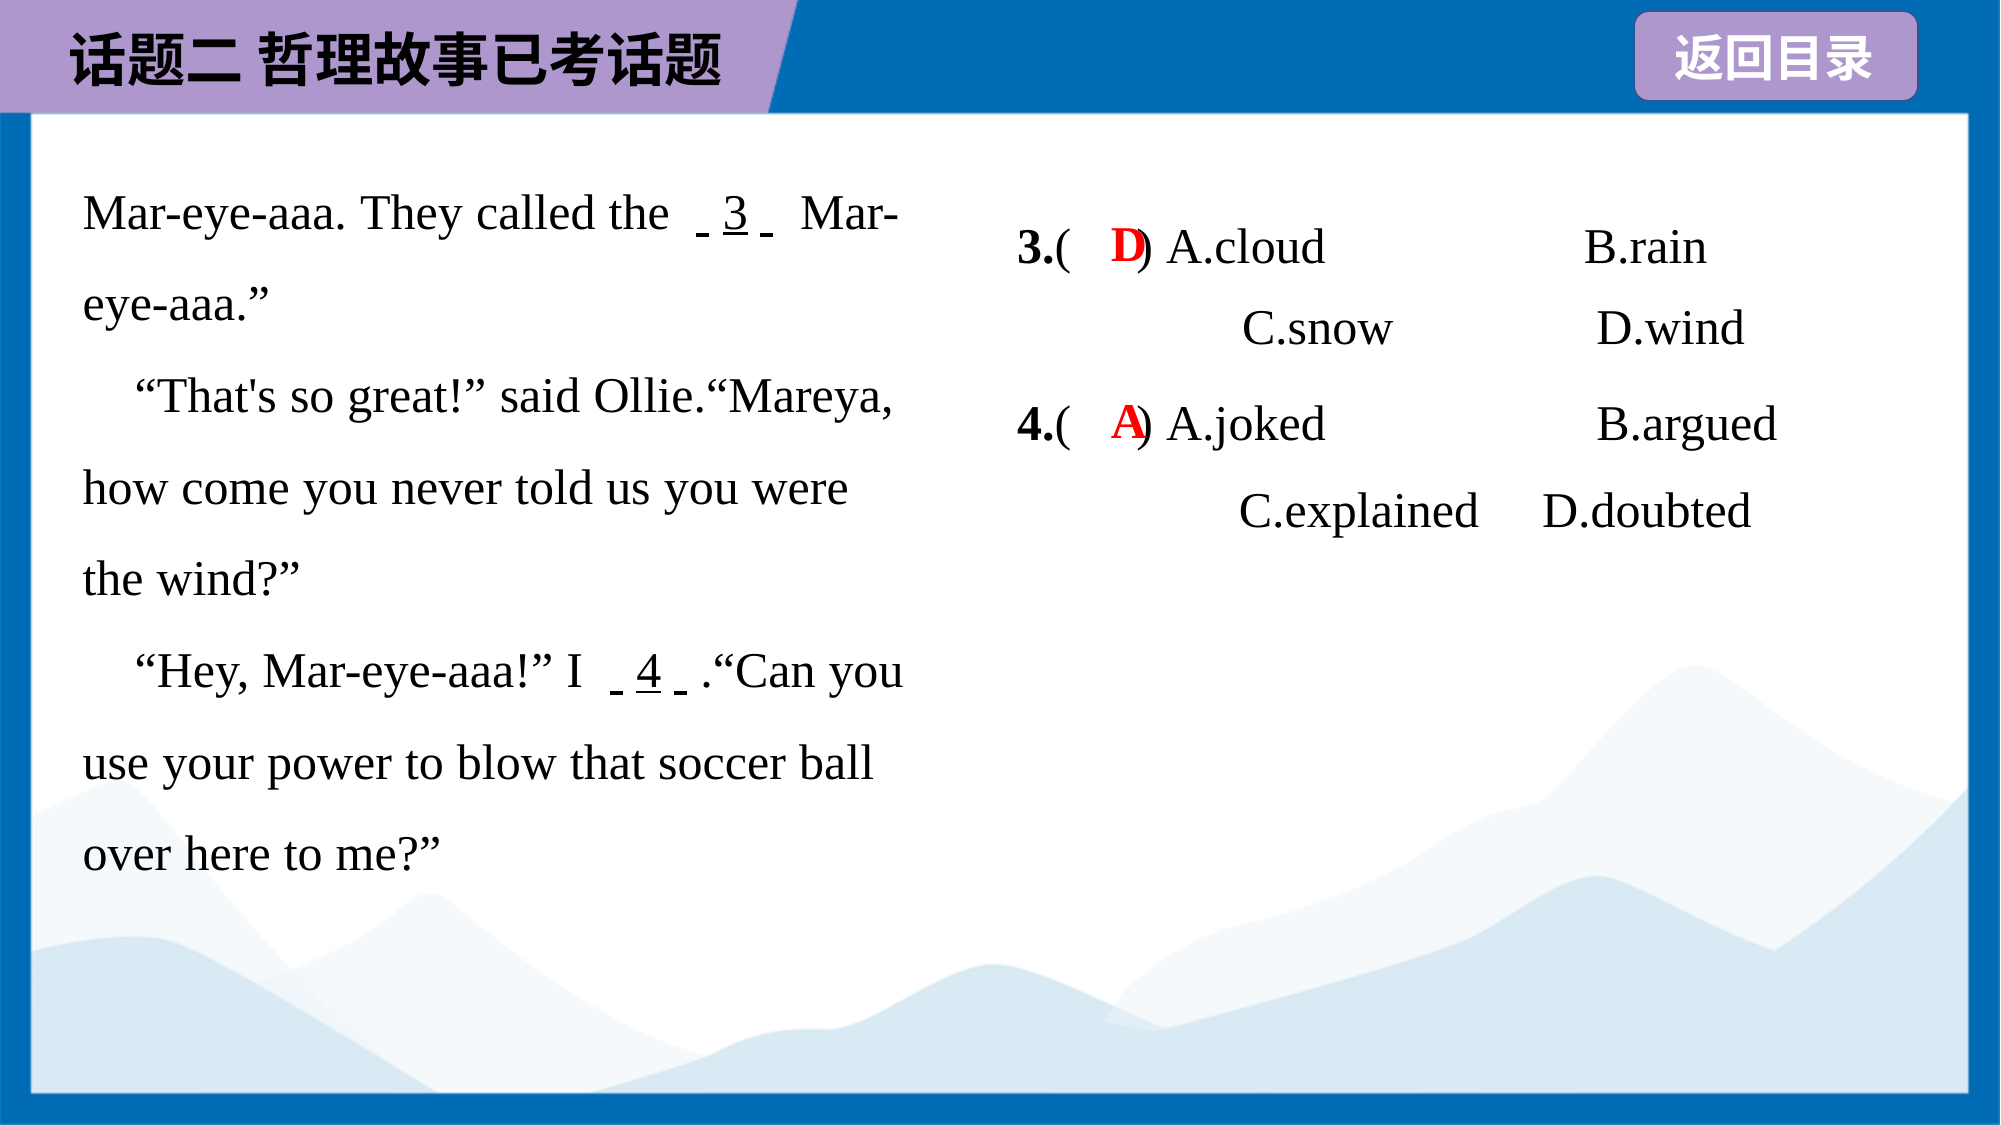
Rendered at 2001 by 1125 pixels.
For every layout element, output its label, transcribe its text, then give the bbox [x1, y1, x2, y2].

text_box Mar-eye-aaa. They called the . .3. . Mar- eye-aaa.” “That's so great!” said Ollie.“Mareya, how come you never told us you were the wind?” “Hey, Mar-eye-aaa!” I . .4. ..“Can you use your power to blow that soccer ball over here to me?” [82, 147, 984, 899]
picture [0, 0, 2000, 1125]
text_box D [1092, 192, 1165, 265]
text_box A [1092, 360, 1165, 439]
text_box 3.( ) A.cloud B.rain C.snow D.wind [1016, 191, 1919, 345]
text_box 4.( ) A.joked B.argued C.explained D.doubted [1016, 358, 1919, 529]
